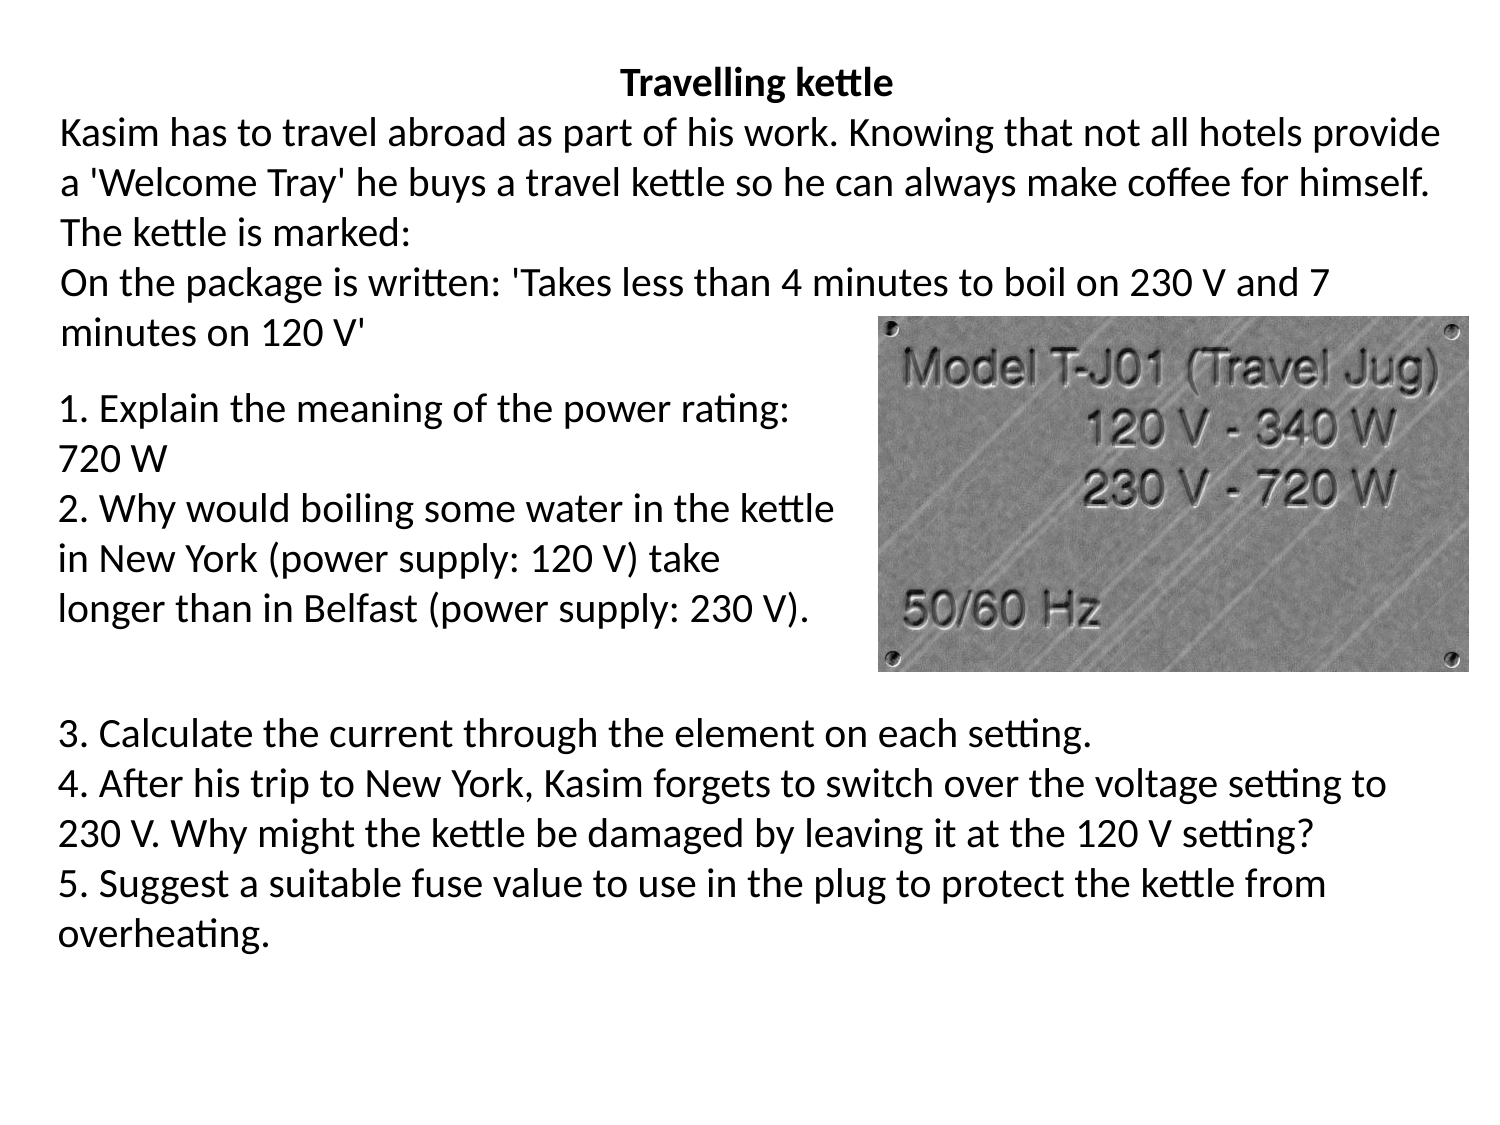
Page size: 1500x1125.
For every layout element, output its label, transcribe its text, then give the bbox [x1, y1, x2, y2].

text_box 3. Calculate the current through the element on each setting. 4. After his trip to New York, Kasim forgets to switch over the voltage setting to 230 V. Why might the kettle be damaged by leaving it at the 120 V setting? 5. Suggest a suitable fuse value to use in the plug to protect the kettle from overheating. [42, 697, 1467, 963]
text_box Travelling kettle Kasim has to travel abroad as part of his work. Knowing that not all hotels provide a 'Welcome Tray' he buys a travel kettle so he can always make coffee for himself. The kettle is marked: On the package is written: 'Takes less than 4 minutes to boil on 230 V and 7 minutes on 120 V' [45, 47, 1469, 363]
picture [878, 316, 1470, 672]
text_box 1. Explain the meaning of the power rating: 720 W 2. Why would boiling some water in the kettle in New York (power supply: 120 V) take longer than in Belfast (power supply: 230 V). [42, 373, 852, 639]
